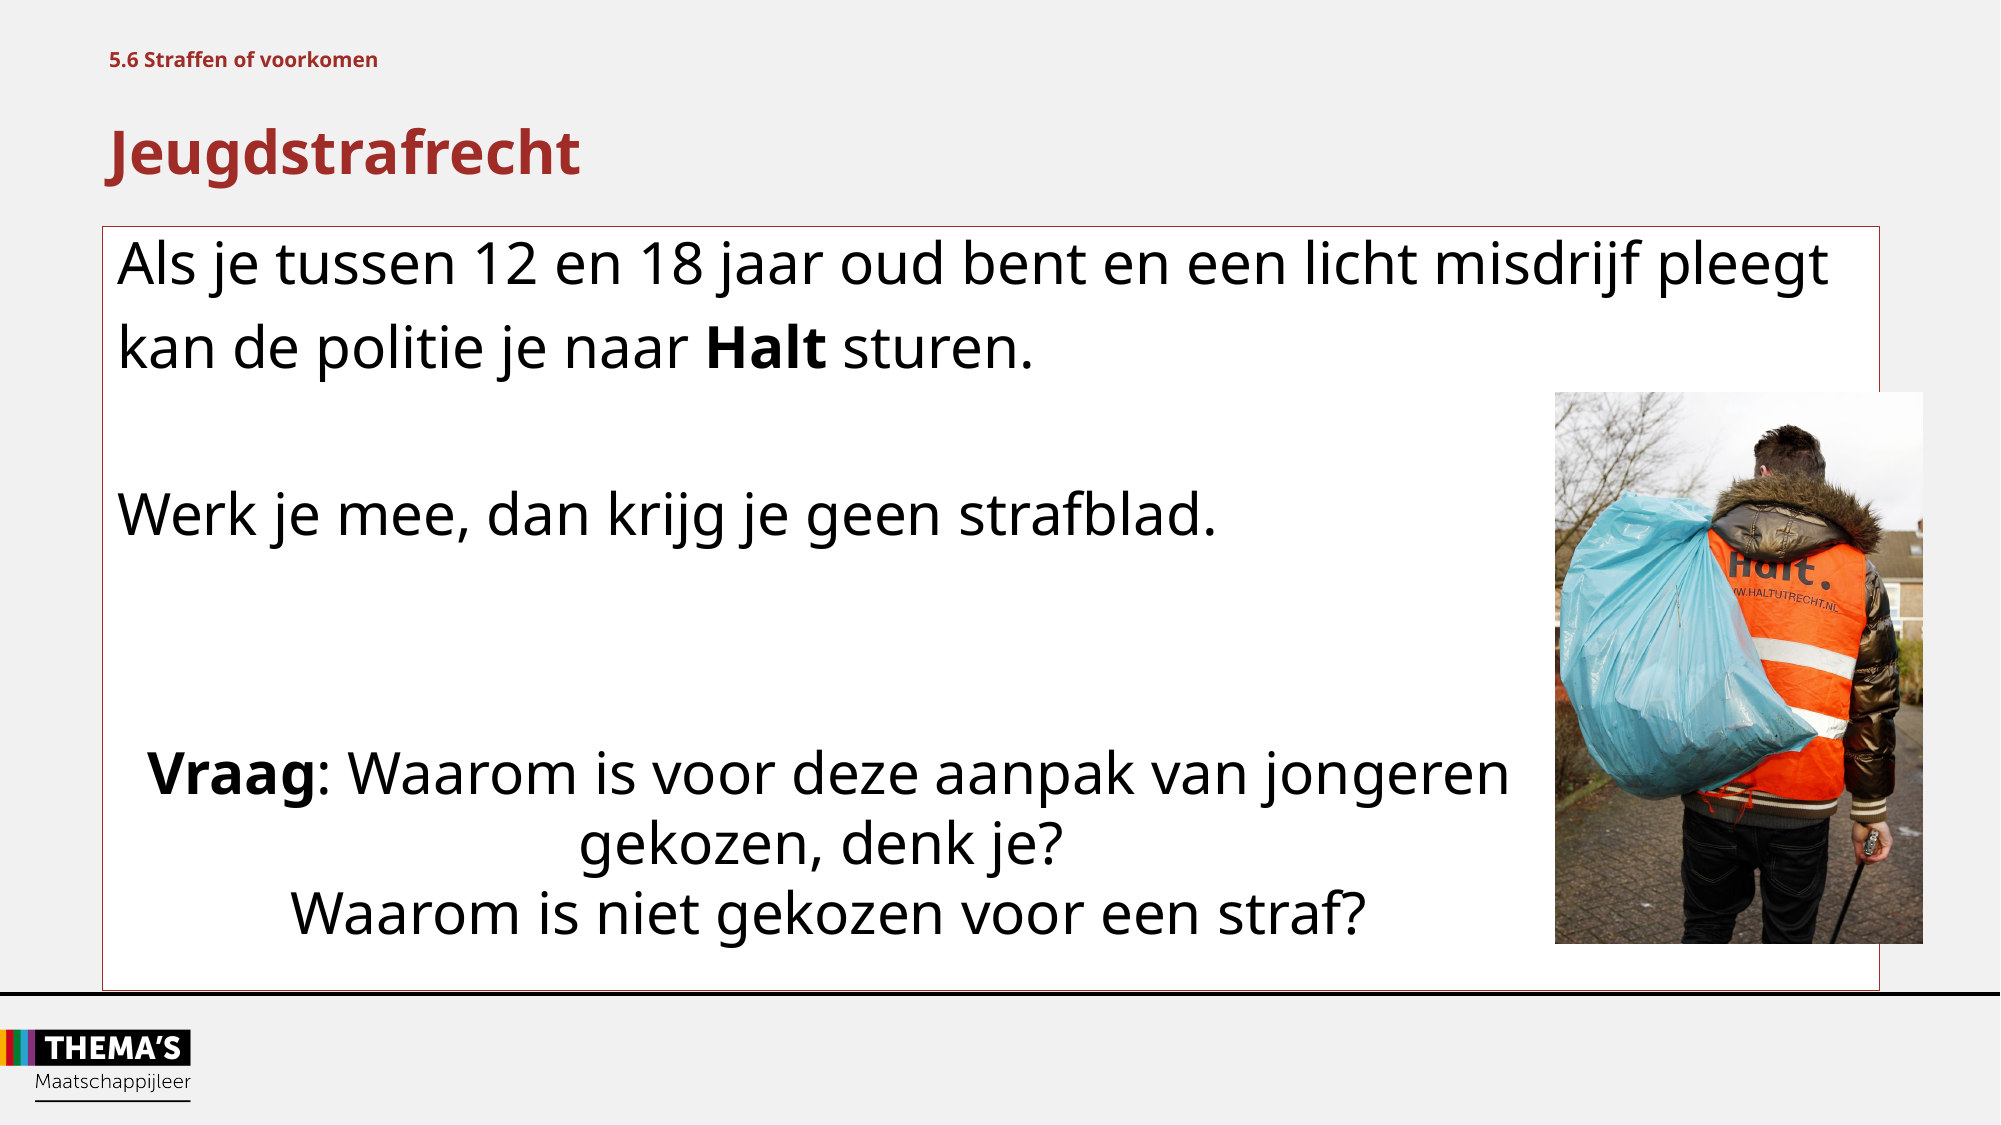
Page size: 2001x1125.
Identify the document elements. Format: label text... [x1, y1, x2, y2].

list Als je tussen 12 en 18 jaar oud bent en een licht misdrijf pleegt kan de politie je naar Halt sturen. Werk je mee, dan krijg je geen strafblad. [102, 226, 1880, 991]
picture [1555, 392, 1923, 944]
list 5.6 Straffen of voorkomen [94, 33, 941, 88]
picture [0, 993, 203, 1125]
text_box Vraag: Waarom is voor deze aanpak van jongeren gekozen, denk je? Waarom is niet gekozen voor een straf? [132, 728, 1526, 954]
list Jeugdstrafrecht [94, 114, 1879, 205]
